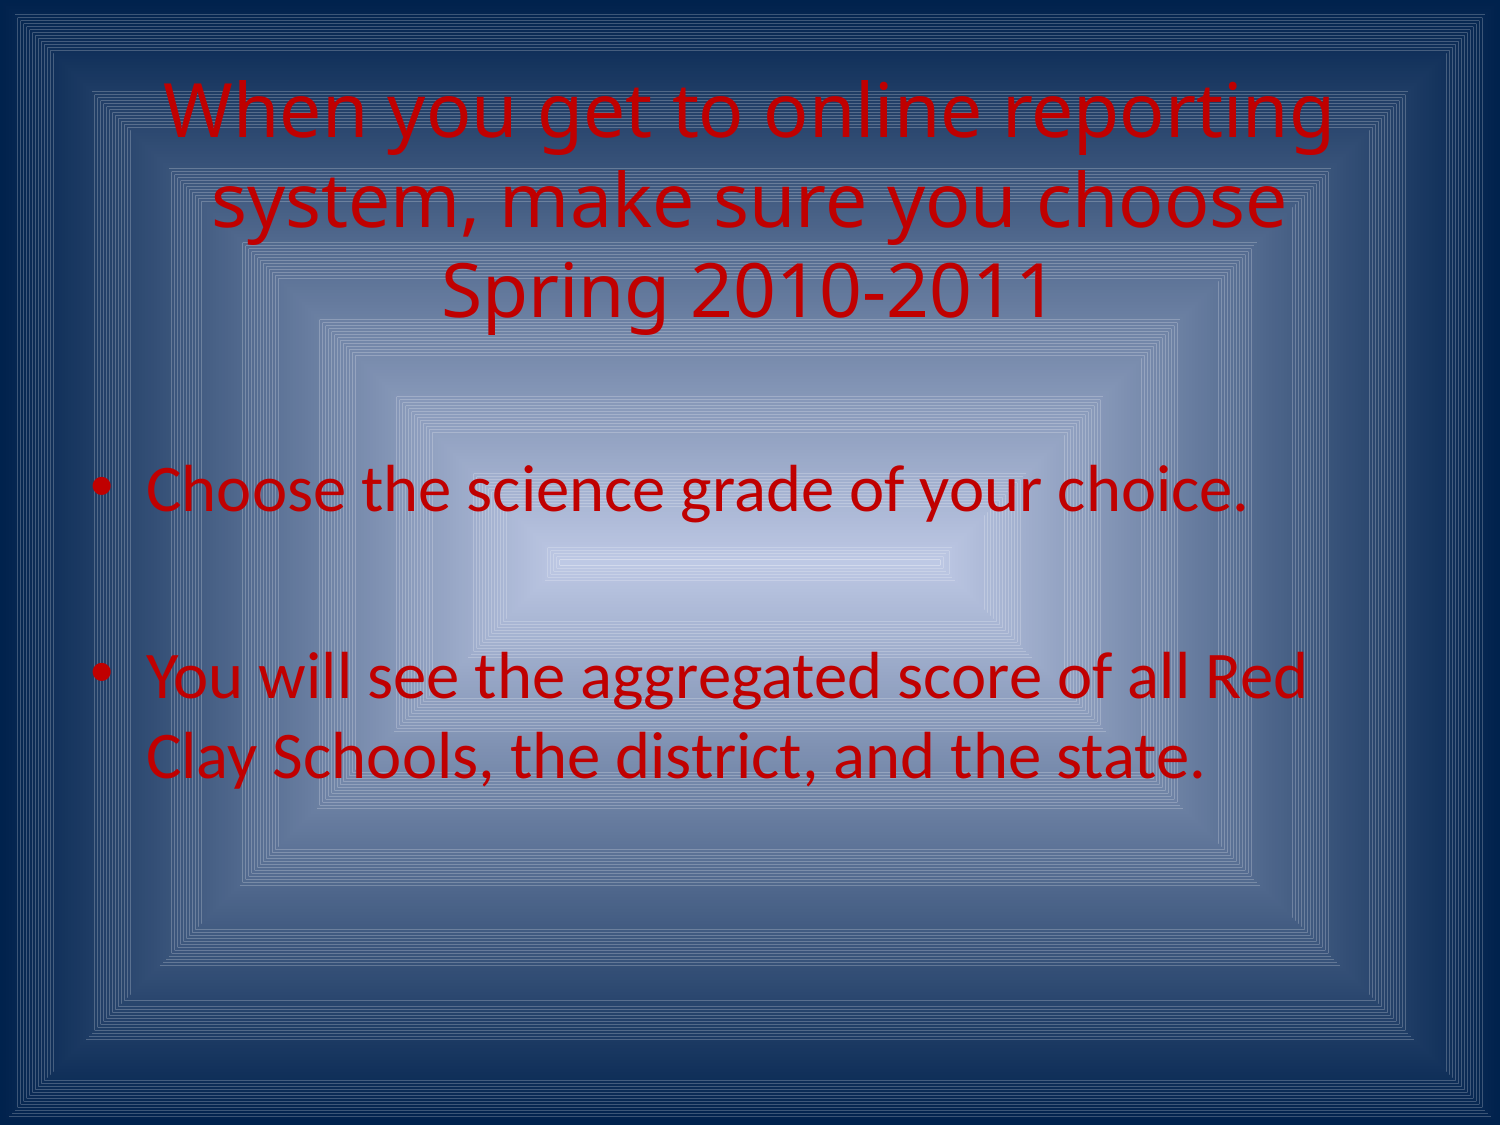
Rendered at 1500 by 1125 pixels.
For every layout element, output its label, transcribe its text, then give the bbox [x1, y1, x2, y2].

list Choose the science grade of your choice. You will see the aggregated score of all Red Clay Schools, the district, and the state. [75, 437, 1425, 1005]
title When you get to online reporting system, make sure you choose Spring 2010-2011 [75, 45, 1425, 350]
